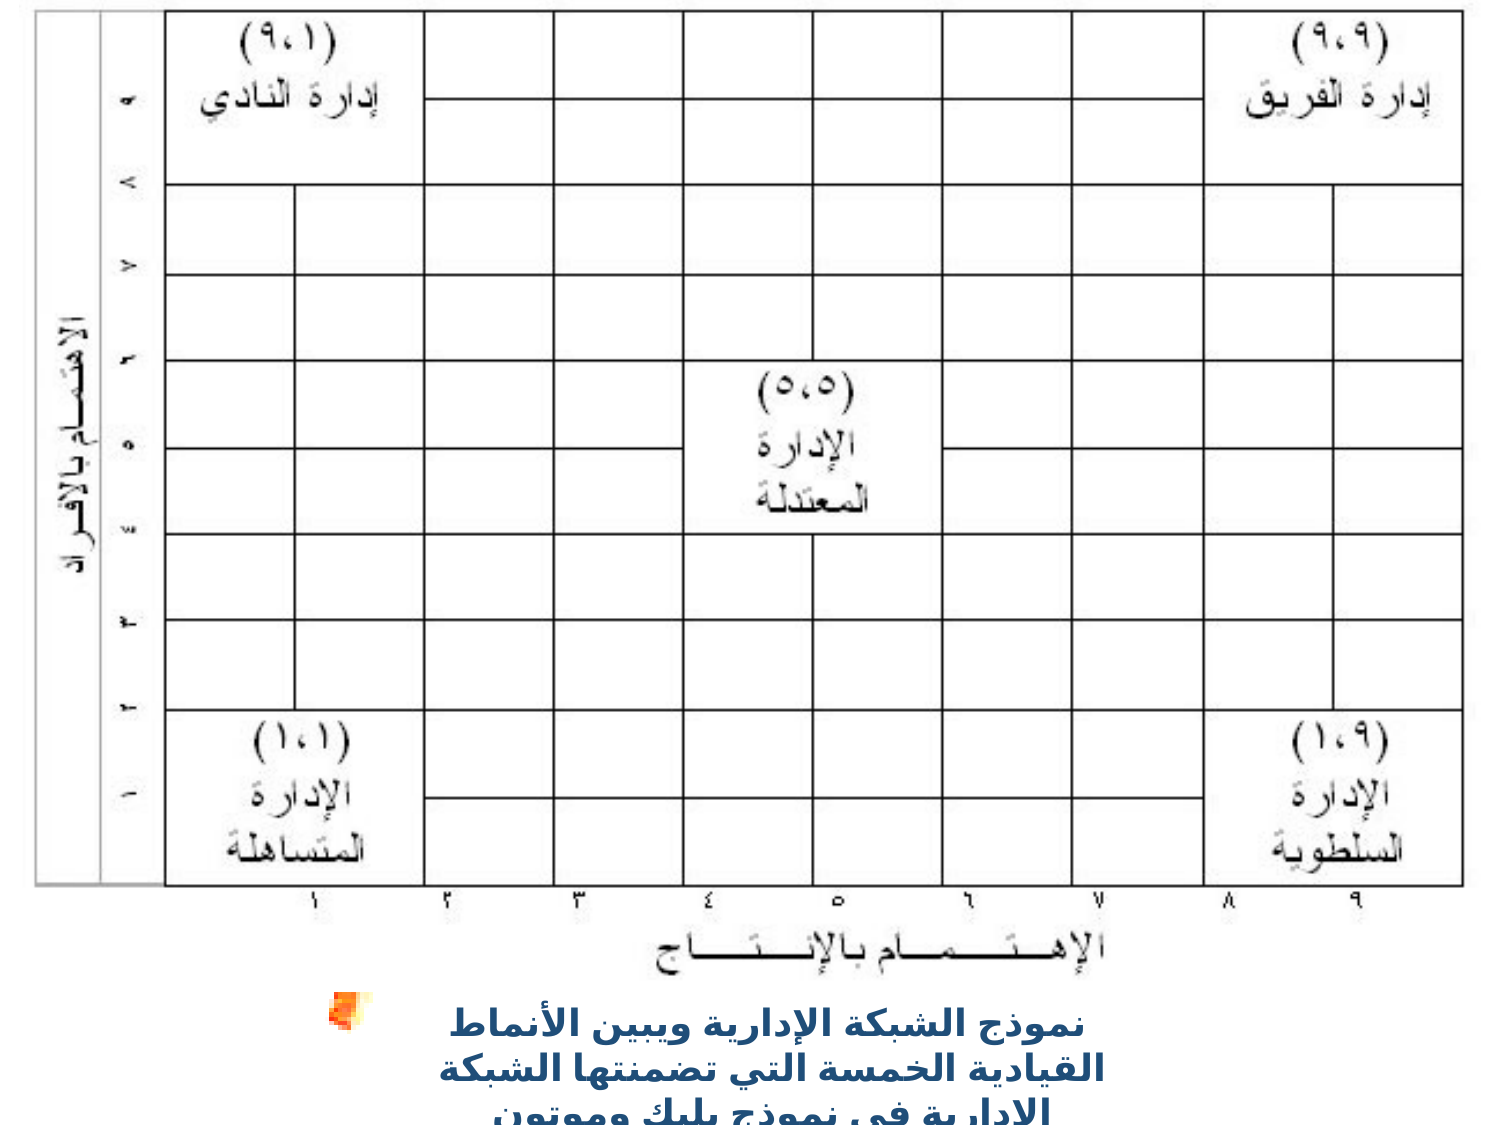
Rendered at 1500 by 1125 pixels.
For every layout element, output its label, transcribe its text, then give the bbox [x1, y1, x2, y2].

text_box نموذج الشبكة الإدارية ويبين الأنماط القيادية الخمسة التي تضمنتها الشبكة الإدارية في نموذج بليك وموتون [397, 1061, 1148, 1125]
picture [19, 0, 1483, 1061]
